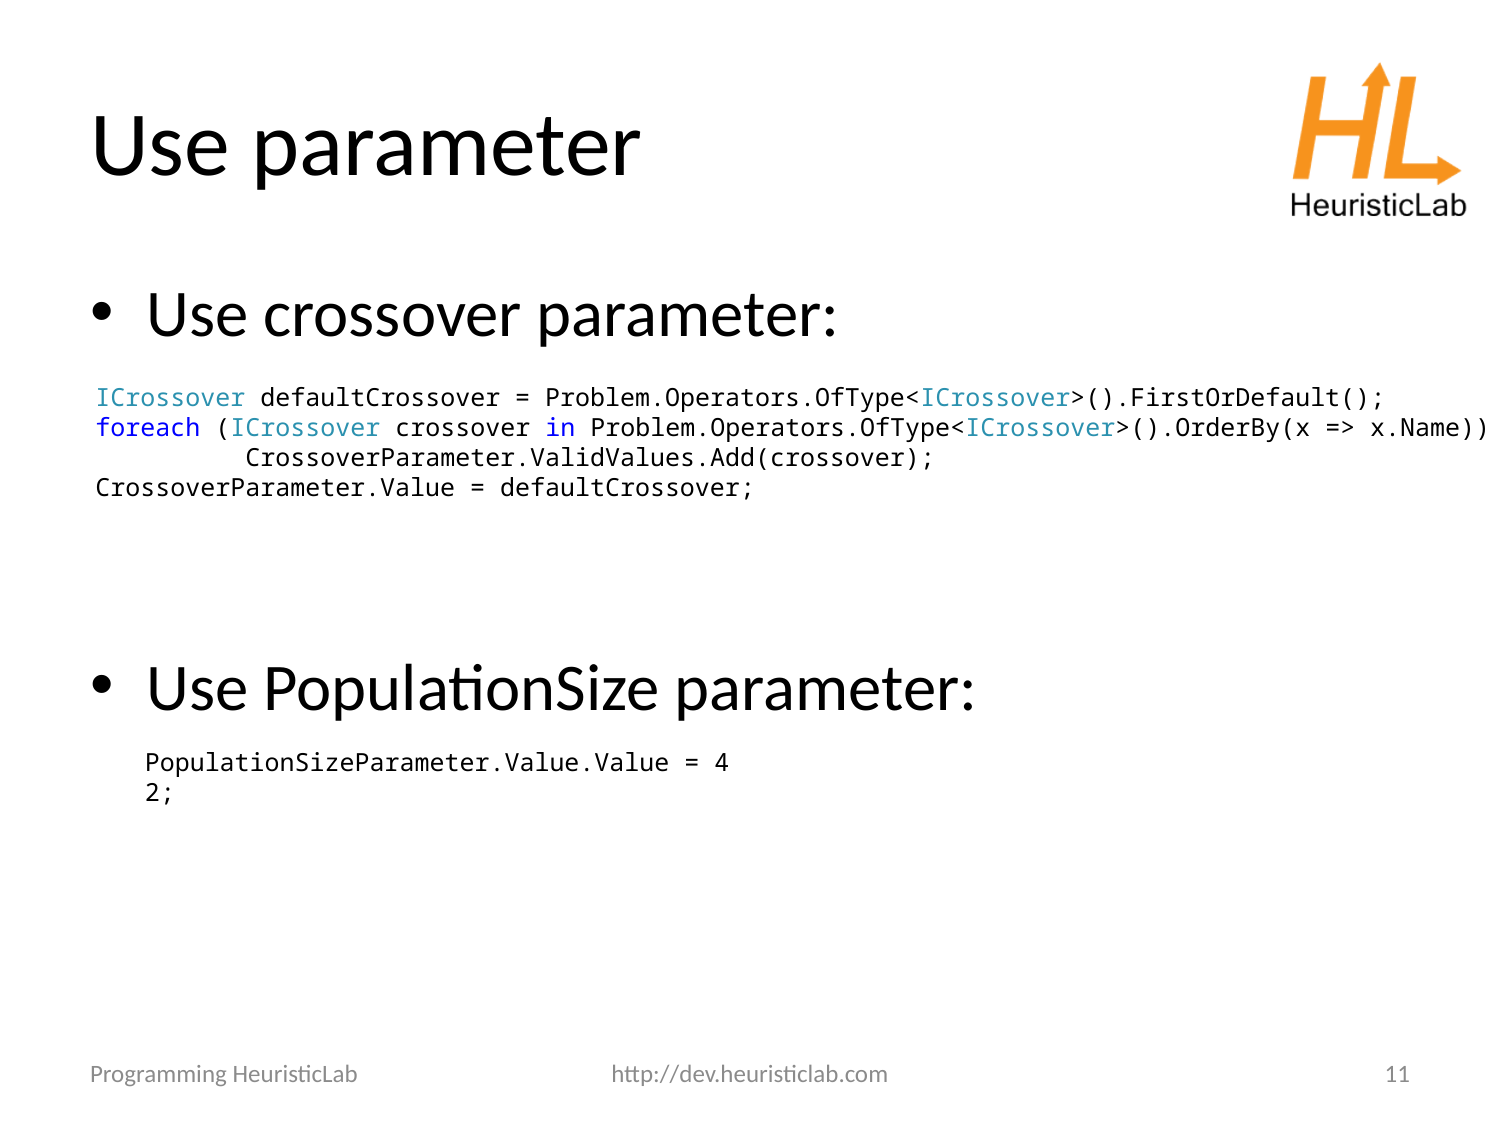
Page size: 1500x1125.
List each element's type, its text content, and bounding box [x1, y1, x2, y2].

text_box PopulationSizeParameter.Value.Value = 42; [129, 738, 750, 814]
footer http://dev.heuristiclab.com [512, 1042, 988, 1103]
slide_number Programming HeuristicLab [75, 1042, 425, 1103]
text_box ICrossover defaultCrossover = Problem.Operators.OfType<ICrossover>().FirstOrDefault(); foreach (ICrossover crossover in Problem.Operators.OfType<ICrossover>().OrderBy(x => x.Name)) CrossoverParameter.ValidValues.Add(crossover); CrossoverParameter.Value = defaultCrossover; [80, 374, 1500, 509]
title Use parameter [75, 45, 1282, 233]
slide_number 11 [1074, 1042, 1425, 1103]
list Use crossover parameter: Use PopulationSize parameter: [75, 262, 1117, 1005]
picture [1281, 27, 1474, 244]
